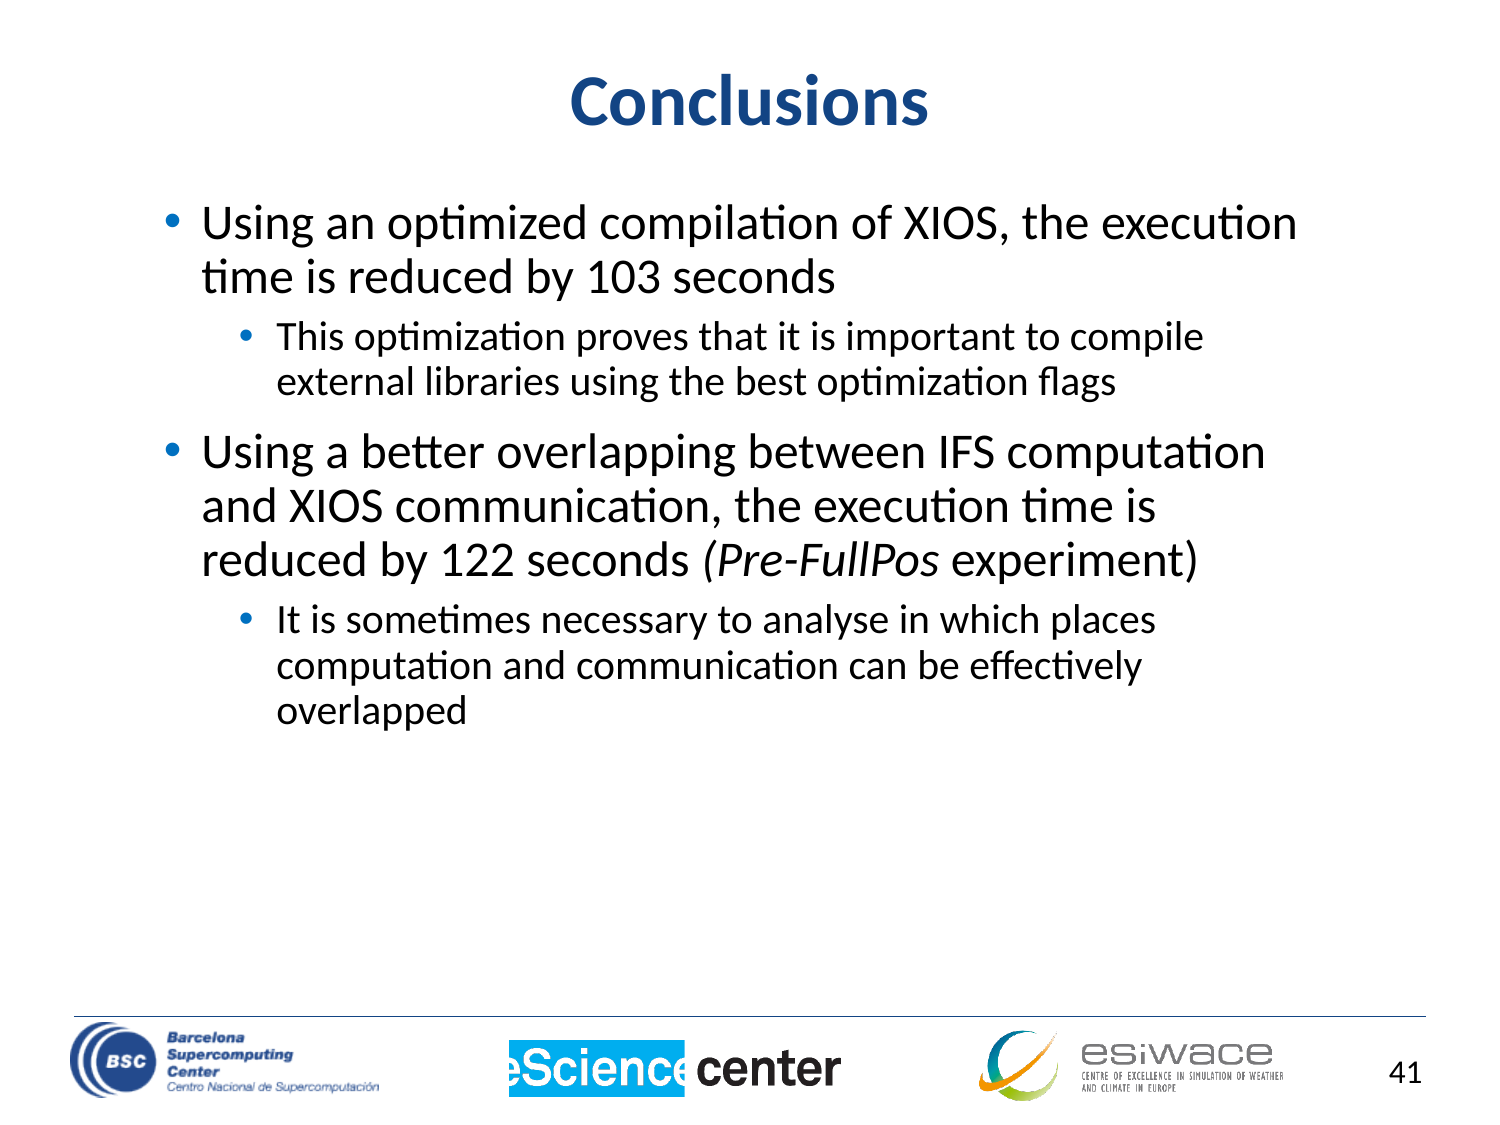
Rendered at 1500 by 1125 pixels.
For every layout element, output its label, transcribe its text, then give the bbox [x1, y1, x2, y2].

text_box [73, 1016, 1438, 1103]
list Using an optimized compilation of XIOS, the execution time is reduced by 103 seconds This optimization proves that it is important to compile external libraries using the best optimization flags Using a better overlapping between IFS computation and XIOS communication, the execution time is reduced by 122 seconds (Pre-FullPos experiment) It is sometimes necessary to analyse in which places computation and communication can be effectively overlapped [140, 166, 1360, 1006]
title Conclusions [192, 45, 1308, 159]
